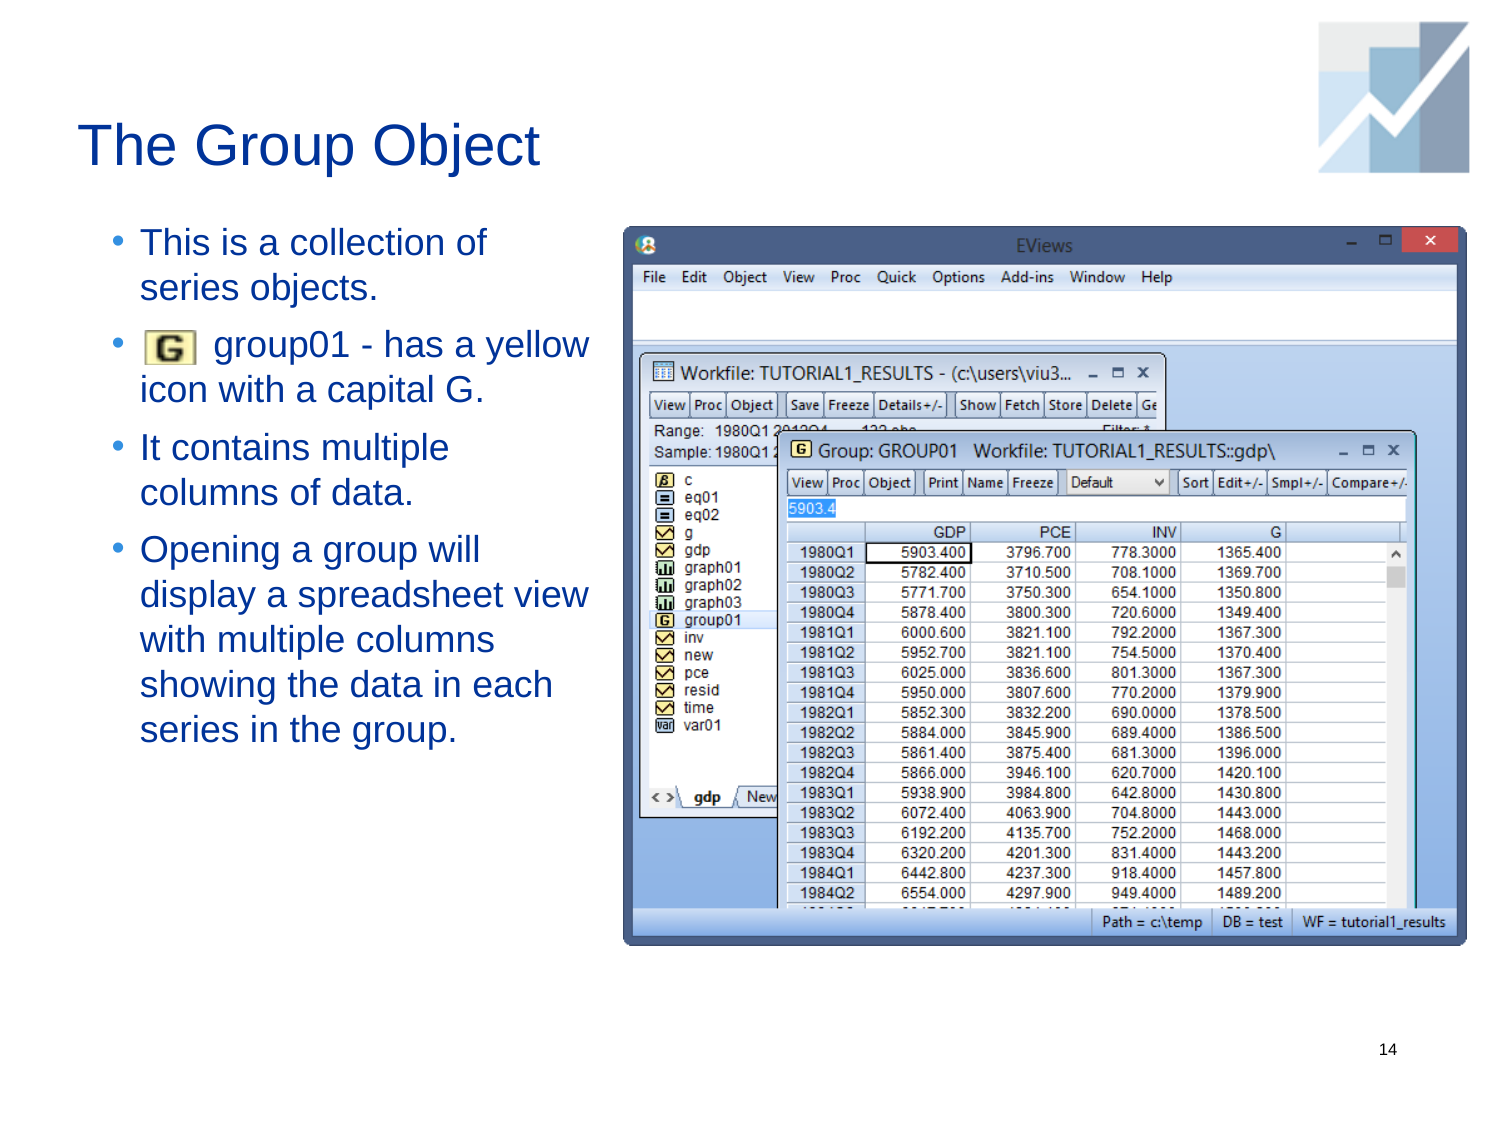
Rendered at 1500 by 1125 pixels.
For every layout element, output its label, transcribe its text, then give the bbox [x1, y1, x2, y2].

picture [622, 226, 1467, 947]
slide_number 14 [1262, 1015, 1413, 1067]
picture [1300, 11, 1479, 181]
title The Group Object [62, 0, 1297, 185]
picture [144, 329, 197, 365]
list This is a collection of series objects. group01 - has a yellow icon with a capital G. It contains multiple columns of data. Opening a group will display a spreadsheet view with multiple columns showing the data in each series in the group. [96, 210, 609, 945]
